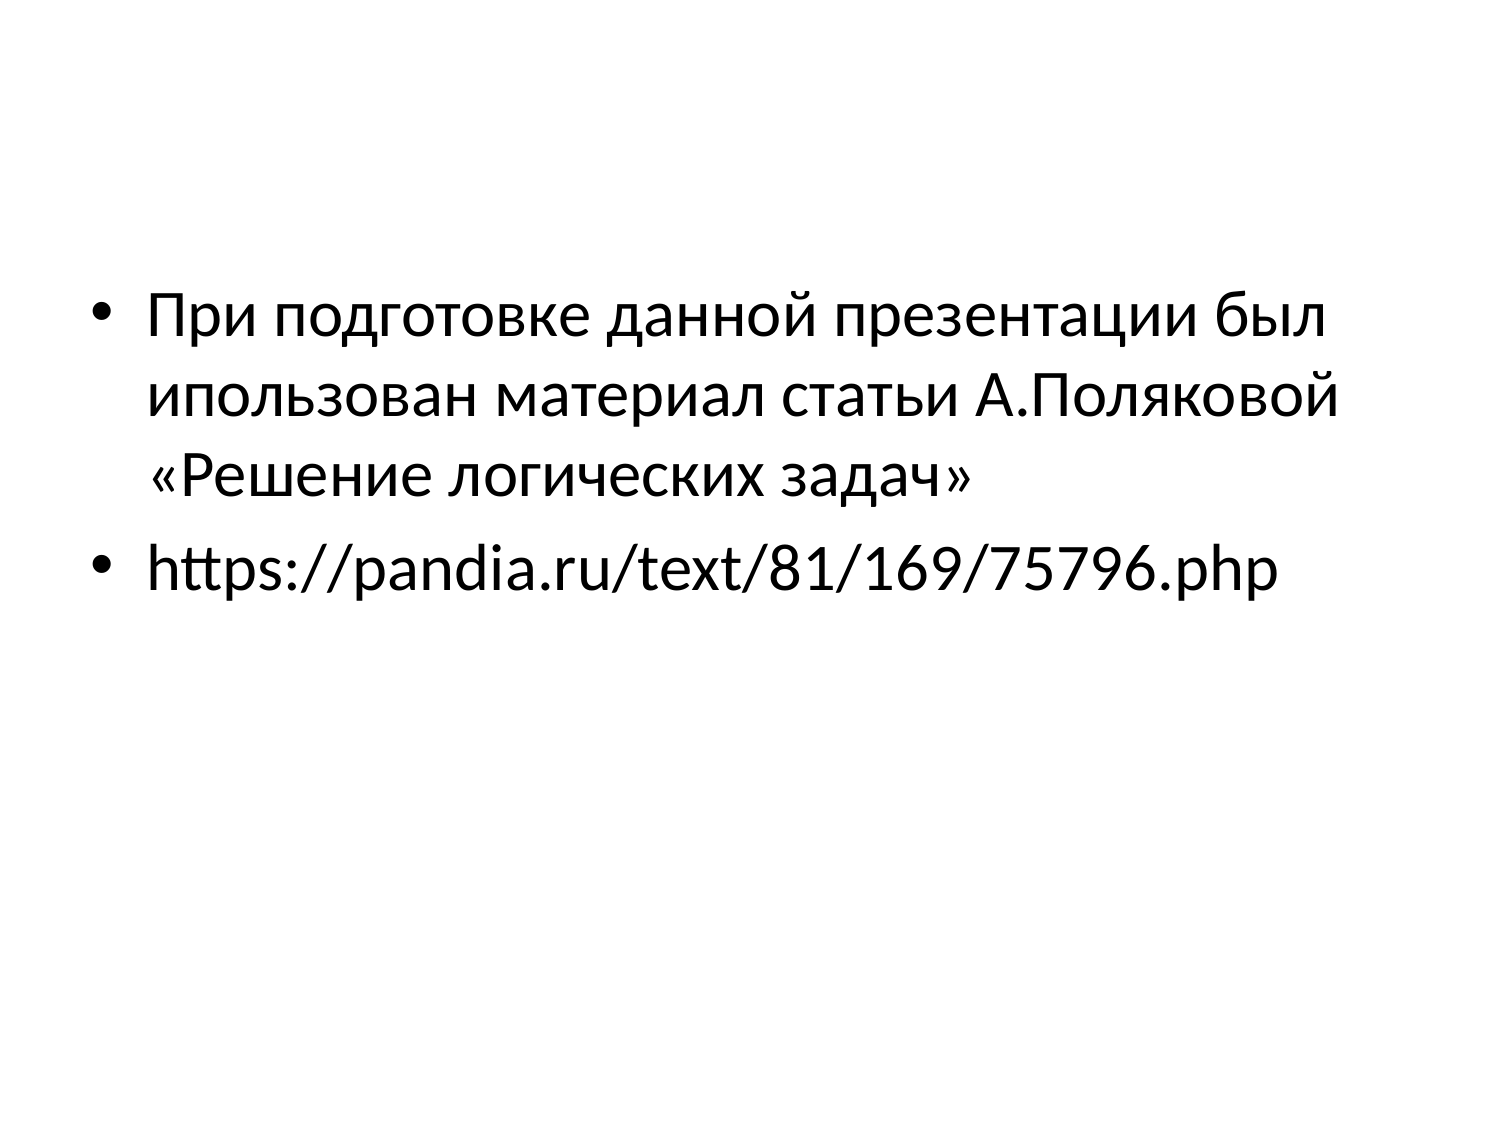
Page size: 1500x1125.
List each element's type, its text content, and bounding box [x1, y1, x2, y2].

list При подготовке данной презентации был ипользован материал статьи А.Поляковой «Решение логических задач» https://pandia.ru/text/81/169/75796.php [75, 262, 1425, 1005]
